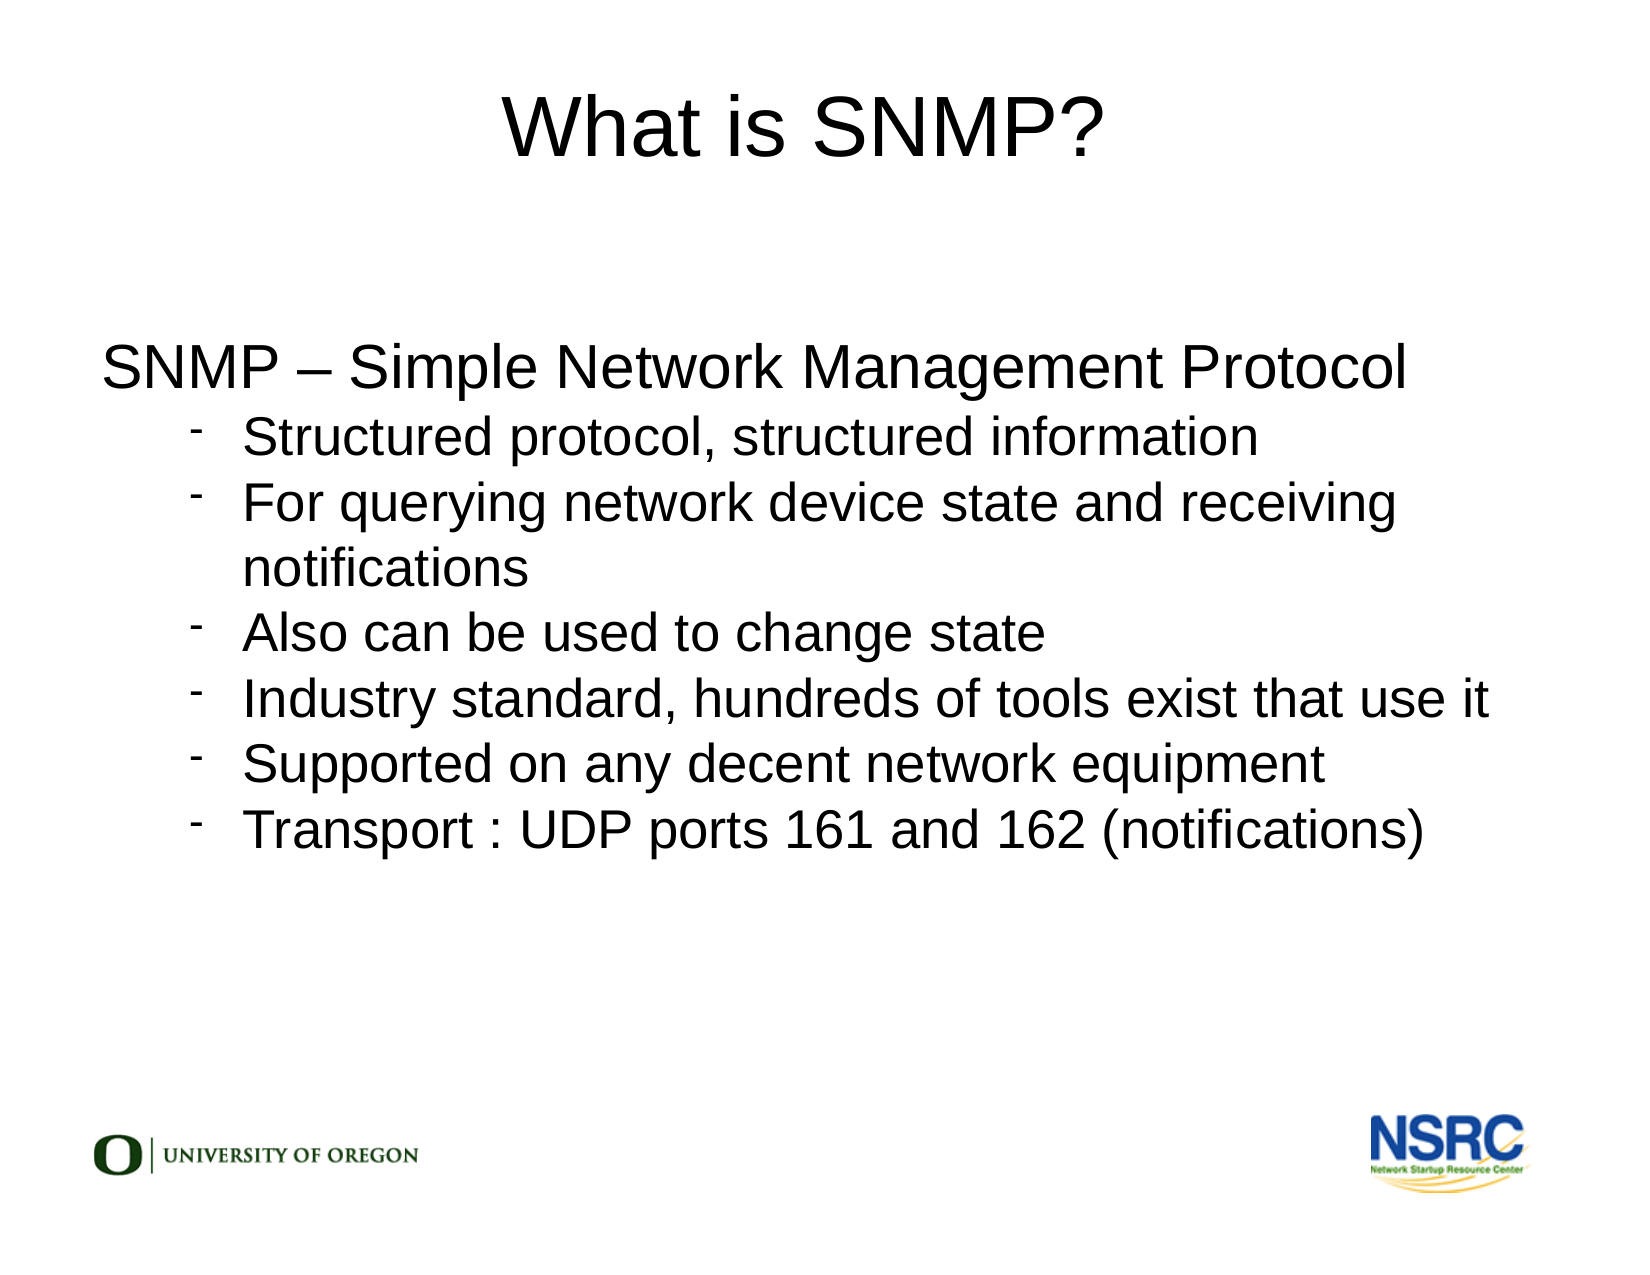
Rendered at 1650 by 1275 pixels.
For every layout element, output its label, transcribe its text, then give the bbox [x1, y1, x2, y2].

text_box What is SNMP? [126, 58, 1483, 176]
picture [92, 1133, 420, 1177]
text_box SNMP – Simple Network Management Protocol Structured protocol, structured information For querying network device state and receiving notifications Also can be used to change state Industry standard, hundreds of tools exist that use it Supported on any decent network equipment Transport : UDP ports 161 and 162 (notifications) [100, 176, 1533, 1145]
picture [1371, 1145, 1532, 1193]
